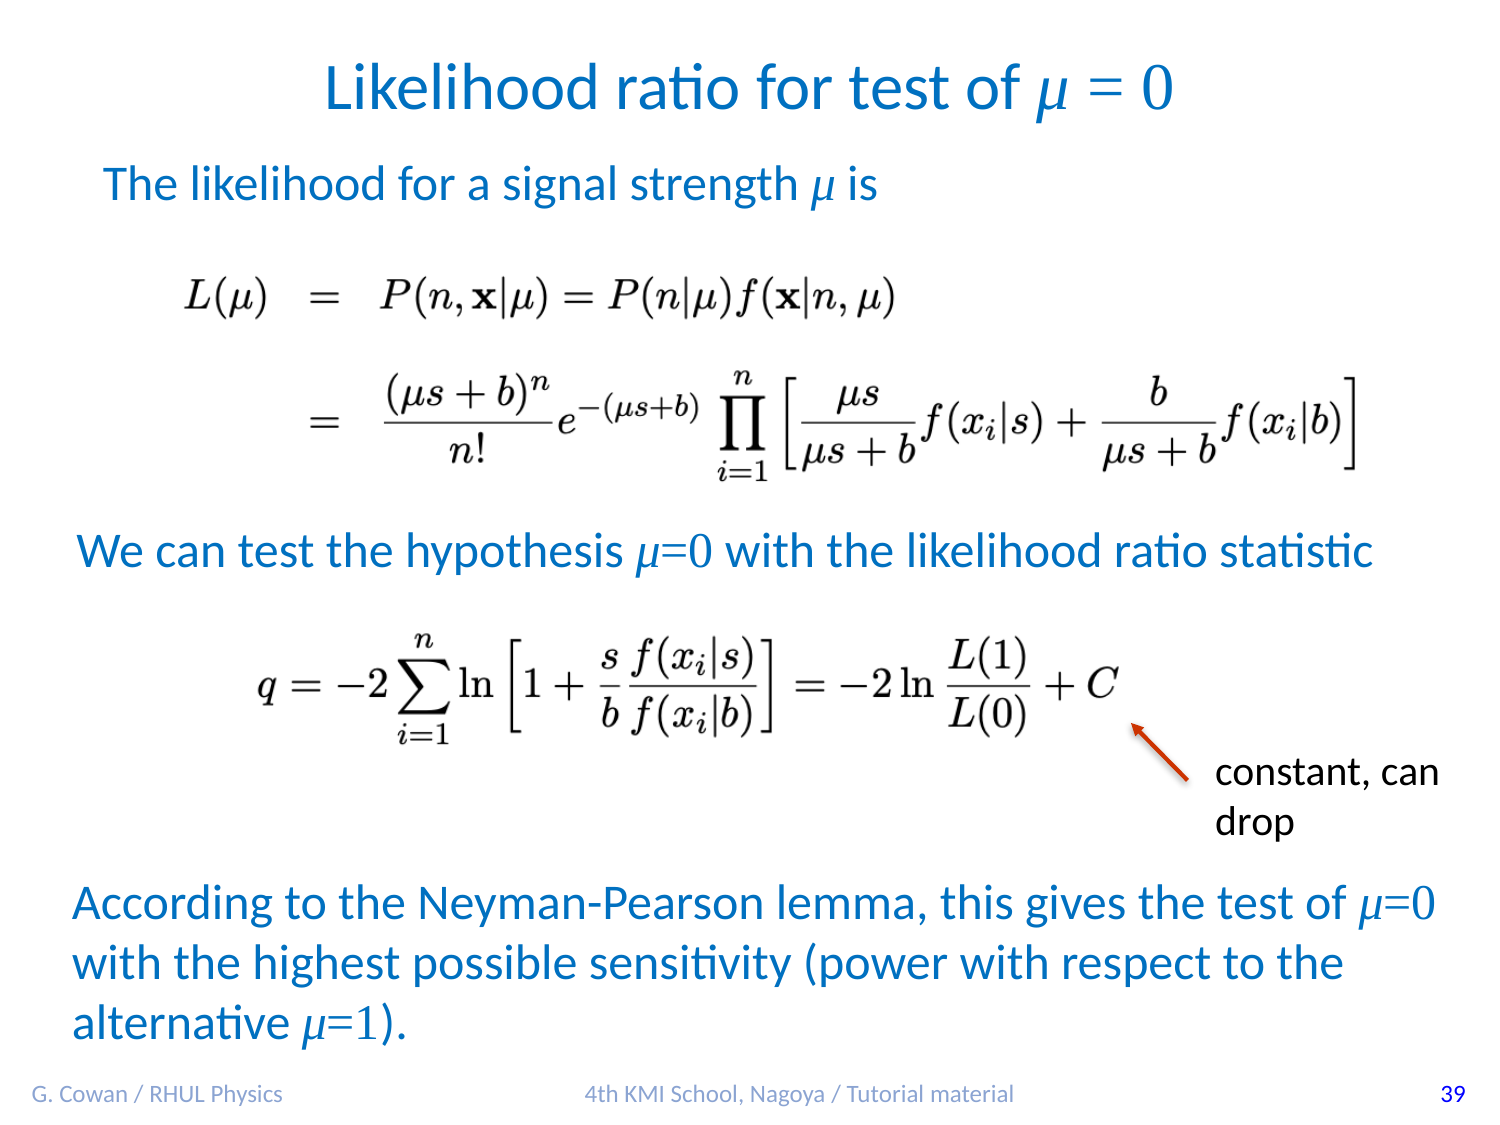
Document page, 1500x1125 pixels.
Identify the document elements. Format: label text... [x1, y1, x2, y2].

picture [247, 616, 1132, 754]
text_box The likelihood for a signal strength μ is [88, 142, 893, 218]
text_box Likelihood ratio for test of μ = 0 [112, 35, 1388, 119]
text_box constant, can drop [1200, 736, 1456, 852]
slide_number 39 [1262, 1062, 1481, 1123]
text_box According to the Neyman-Pearson lemma, this gives the test of μ=0 with the highest possible sensitivity (power with respect to the alternative μ=1). [57, 861, 1456, 1057]
picture [157, 238, 1373, 505]
slide_number G. Cowan / RHUL Physics [16, 1062, 338, 1123]
text_box We can test the hypothesis μ=0 with the likelihood ratio statistic [61, 509, 1389, 585]
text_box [1130, 722, 1188, 781]
footer 4th KMI School, Nagoya / Tutorial material [338, 1062, 1262, 1123]
